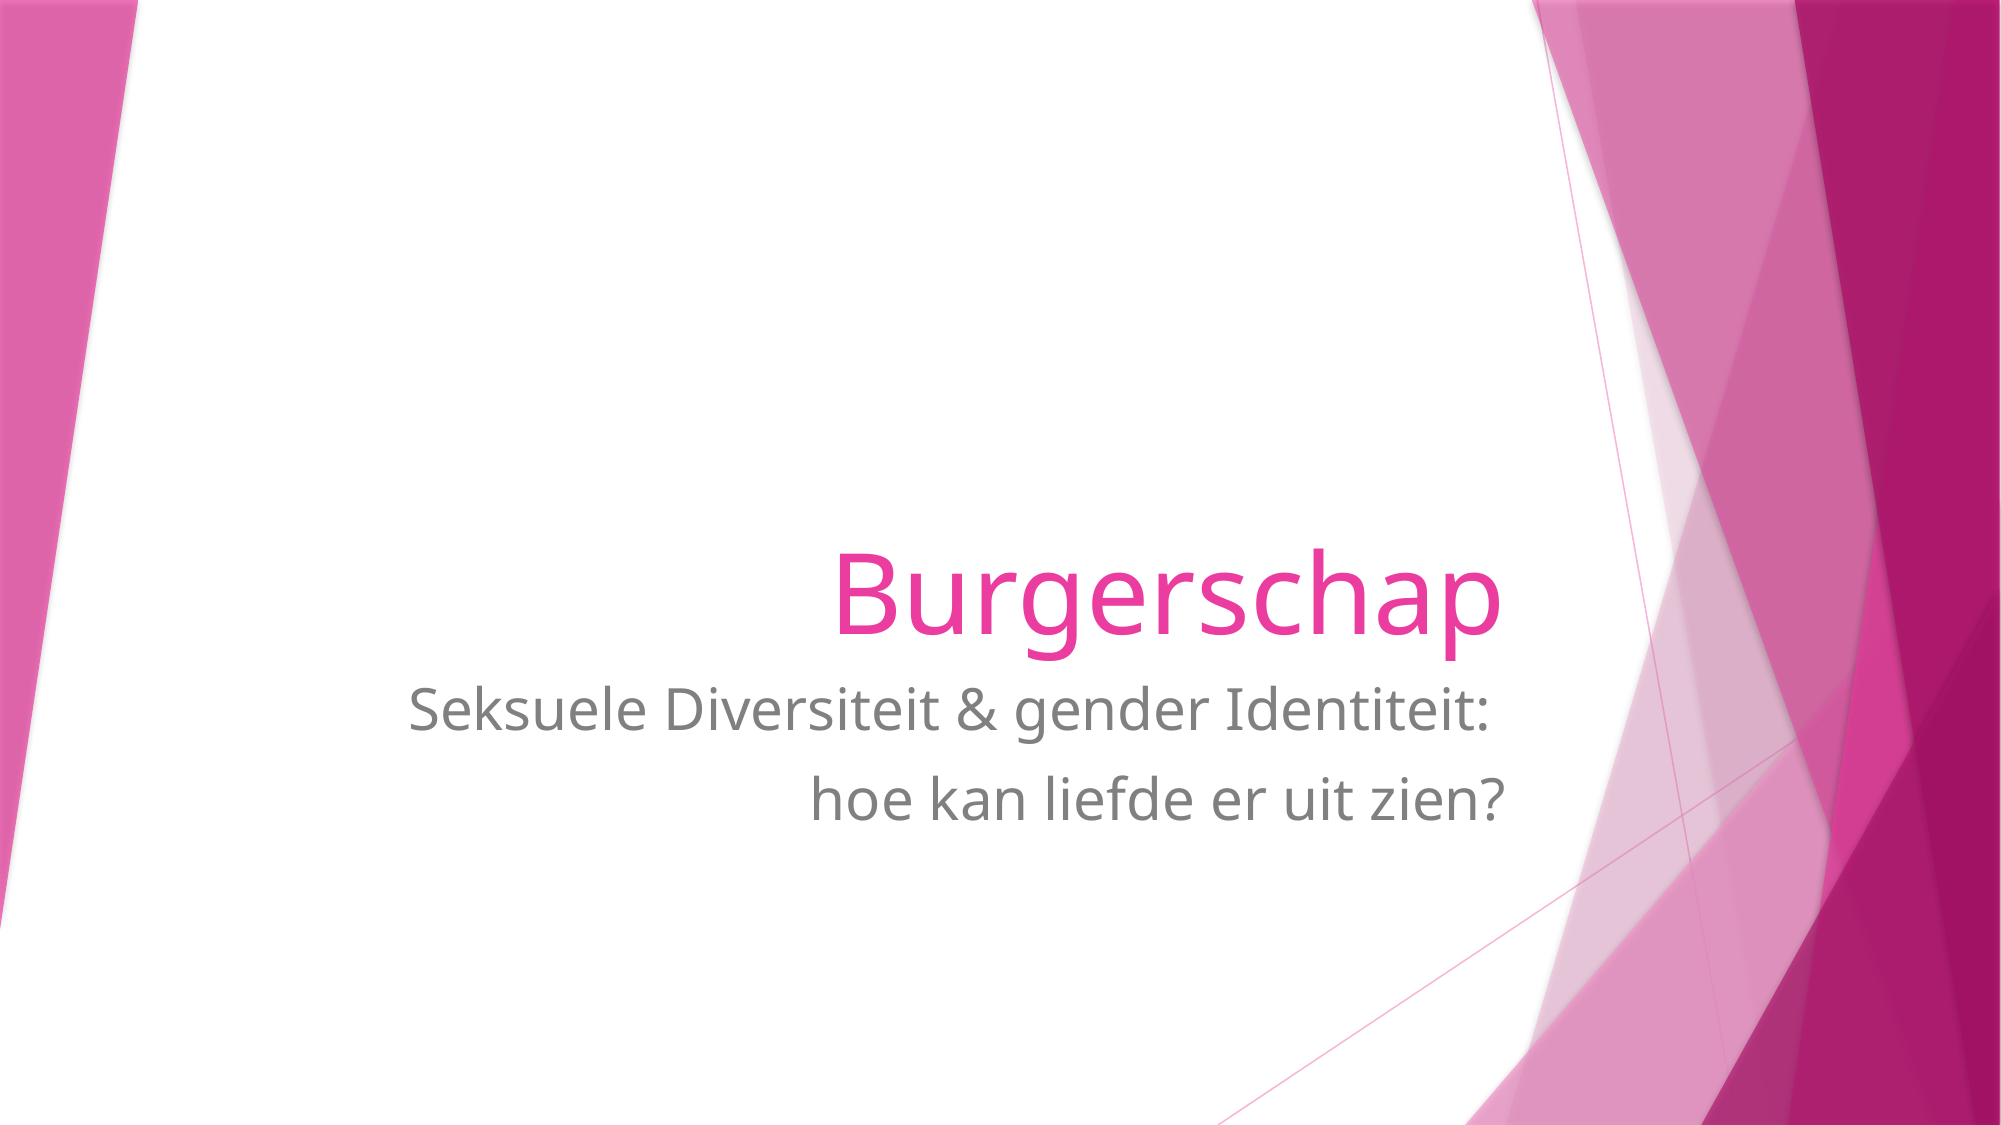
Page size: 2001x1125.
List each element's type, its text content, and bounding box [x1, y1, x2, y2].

title Burgerschap [247, 394, 1522, 664]
subtitle Seksuele Diversiteit & gender Identiteit: hoe kan liefde er uit zien? [247, 664, 1522, 845]
